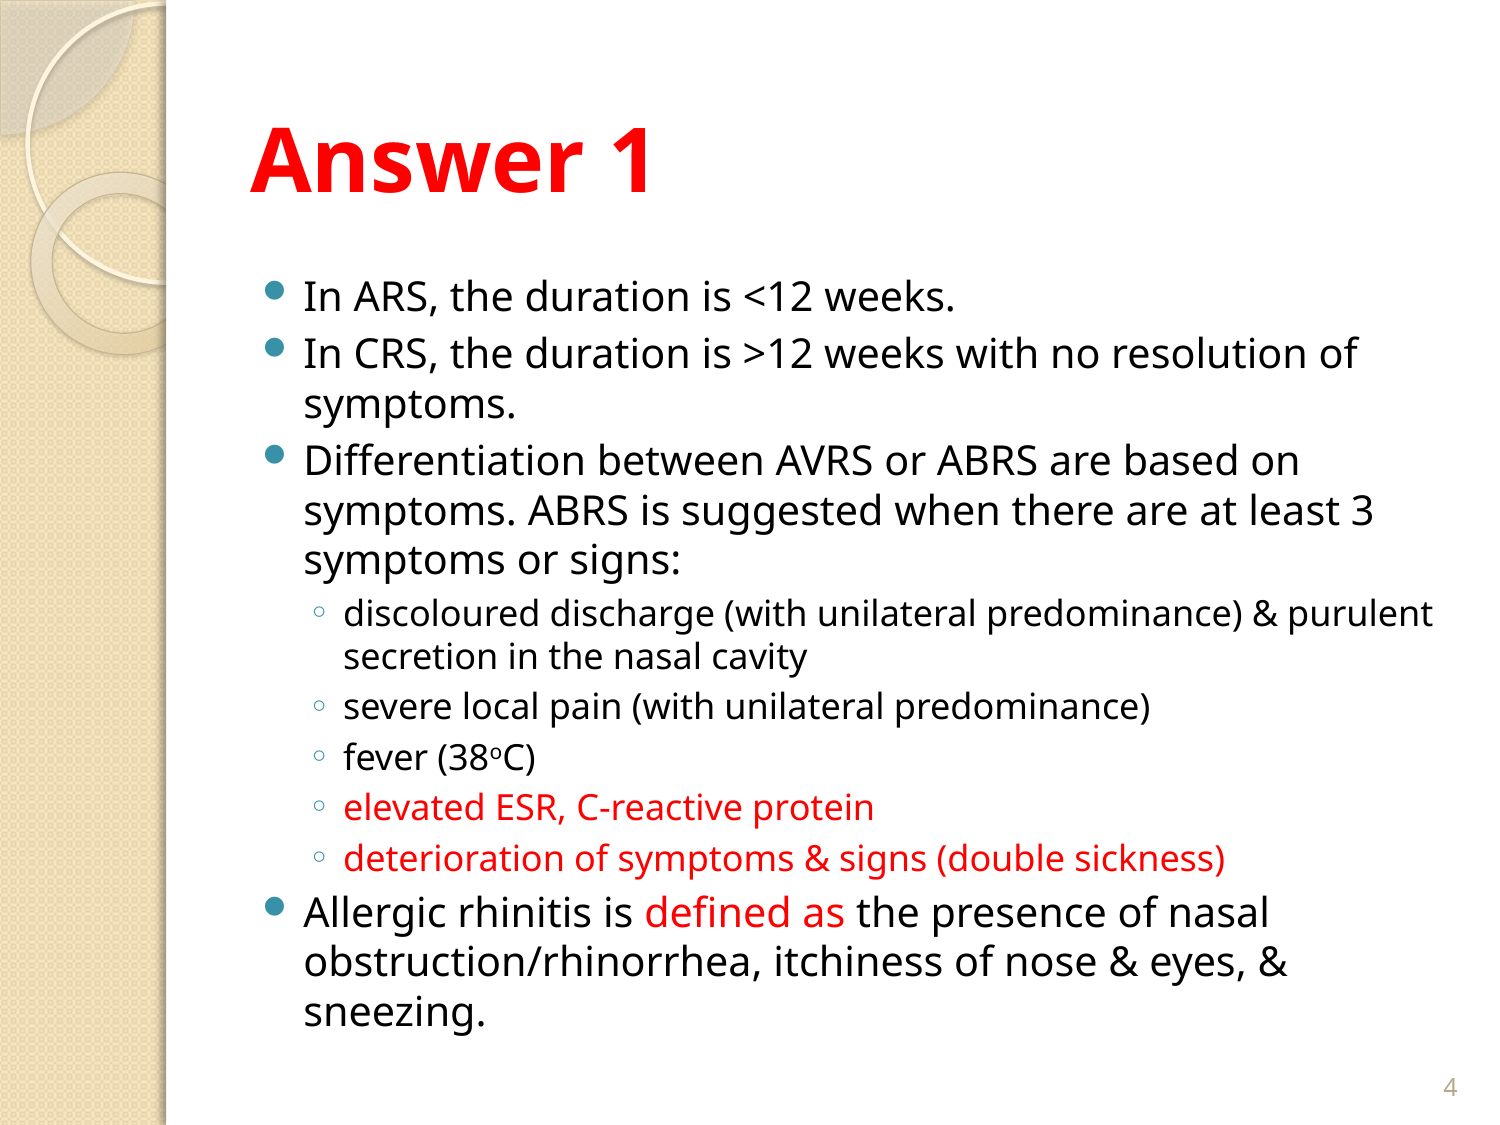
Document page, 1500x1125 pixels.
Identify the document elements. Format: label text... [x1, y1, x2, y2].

title Answer 1 [235, 62, 1466, 250]
list In ARS, the duration is <12 weeks. In CRS, the duration is >12 weeks with no resolution of symptoms. Differentiation between AVRS or ABRS are based on symptoms. ABRS is suggested when there are at least 3 symptoms or signs: discoloured discharge (with unilateral predominance) & purulent secretion in the nasal cavity severe local pain (with unilateral predominance) fever (38oC) elevated ESR, C-reactive protein deterioration of symptoms & signs (double sickness) Allergic rhinitis is defined as the presence of nasal obstruction/rhinorrhea, itchiness of nose & eyes, & sneezing. [235, 262, 1450, 1050]
slide_number 4 [1413, 1034, 1488, 1113]
